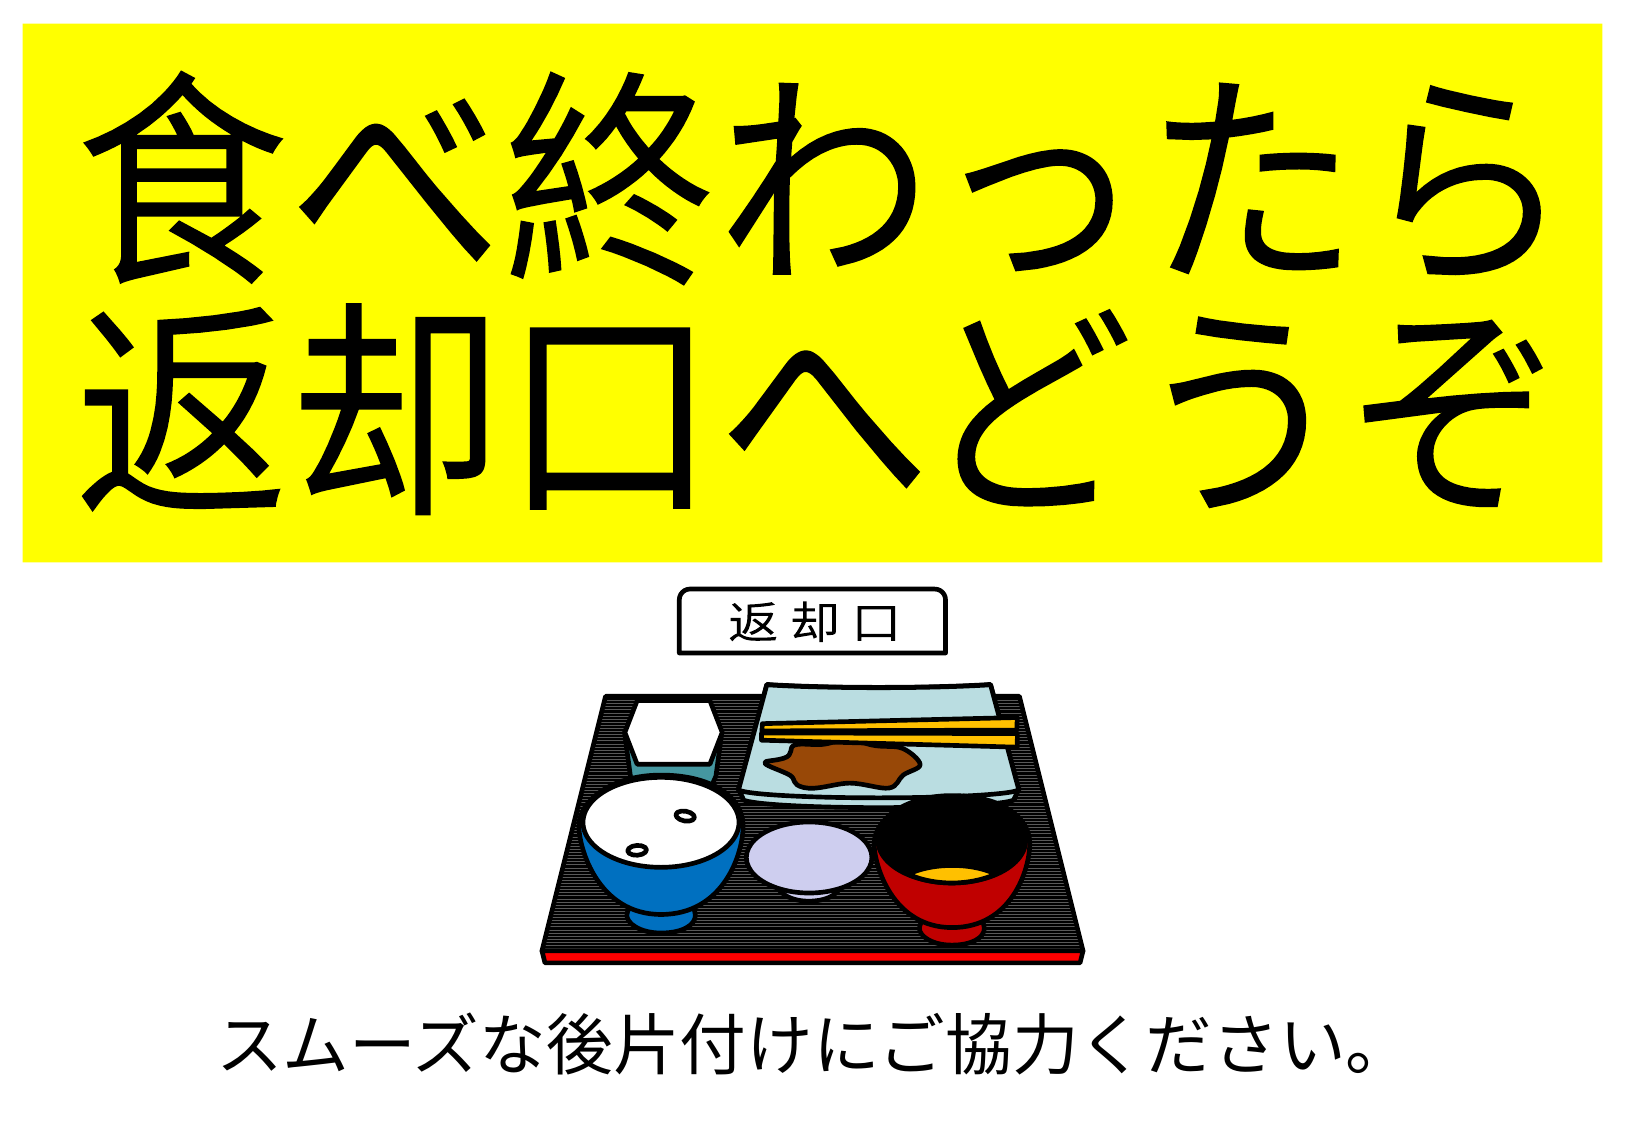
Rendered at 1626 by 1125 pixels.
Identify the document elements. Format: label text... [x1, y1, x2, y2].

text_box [541, 588, 1084, 964]
text_box スムーズな後片付けにご協力ください。 [201, 995, 1428, 1091]
text_box [20, 21, 1604, 564]
